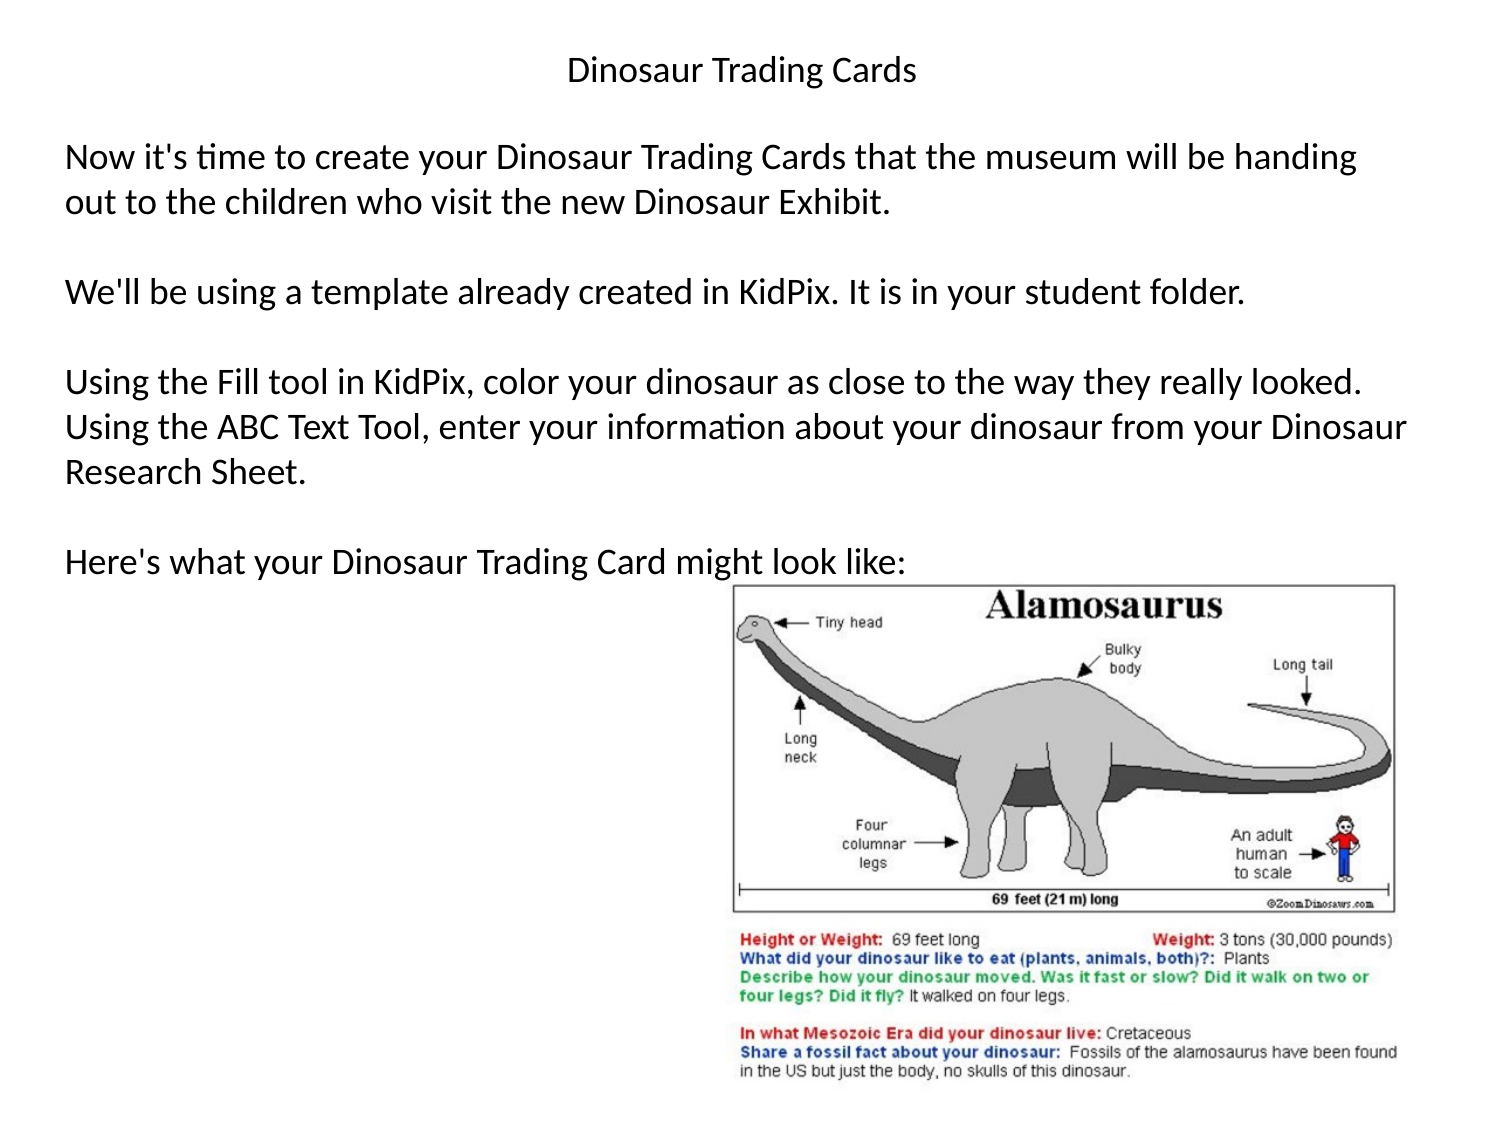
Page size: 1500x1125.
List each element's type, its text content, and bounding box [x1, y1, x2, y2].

text_box Now it's time to create your Dinosaur Trading Cards that the museum will be handing out to the children who visit the new Dinosaur Exhibit. We'll be using a template already created in KidPix. It is in your student folder. Using the Fill tool in KidPix, color your dinosaur as close to the way they really looked. Using the ABC Text Tool, enter your information about your dinosaur from your Dinosaur Research Sheet. Here's what your Dinosaur Trading Card might look like: [50, 124, 1425, 590]
text_box Dinosaur Trading Cards [552, 37, 933, 98]
picture [724, 574, 1413, 1101]
